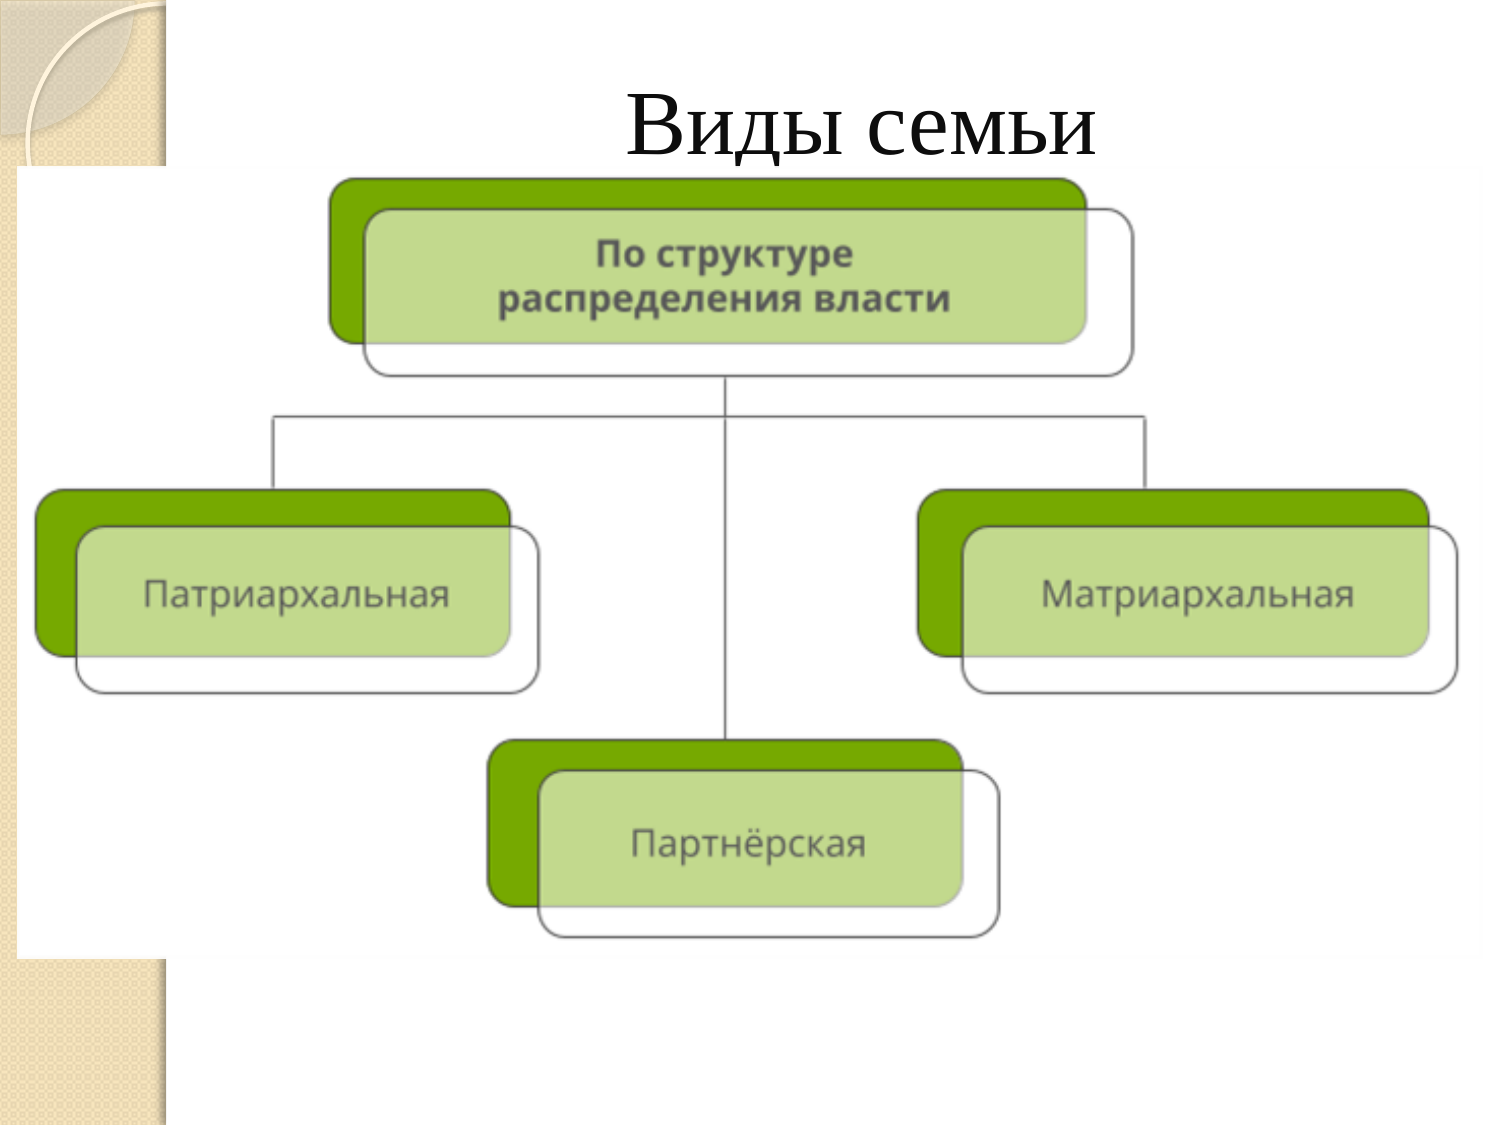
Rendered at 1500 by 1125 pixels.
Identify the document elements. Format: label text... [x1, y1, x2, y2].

title Виды семьи [235, 45, 1466, 163]
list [17, 166, 1483, 959]
